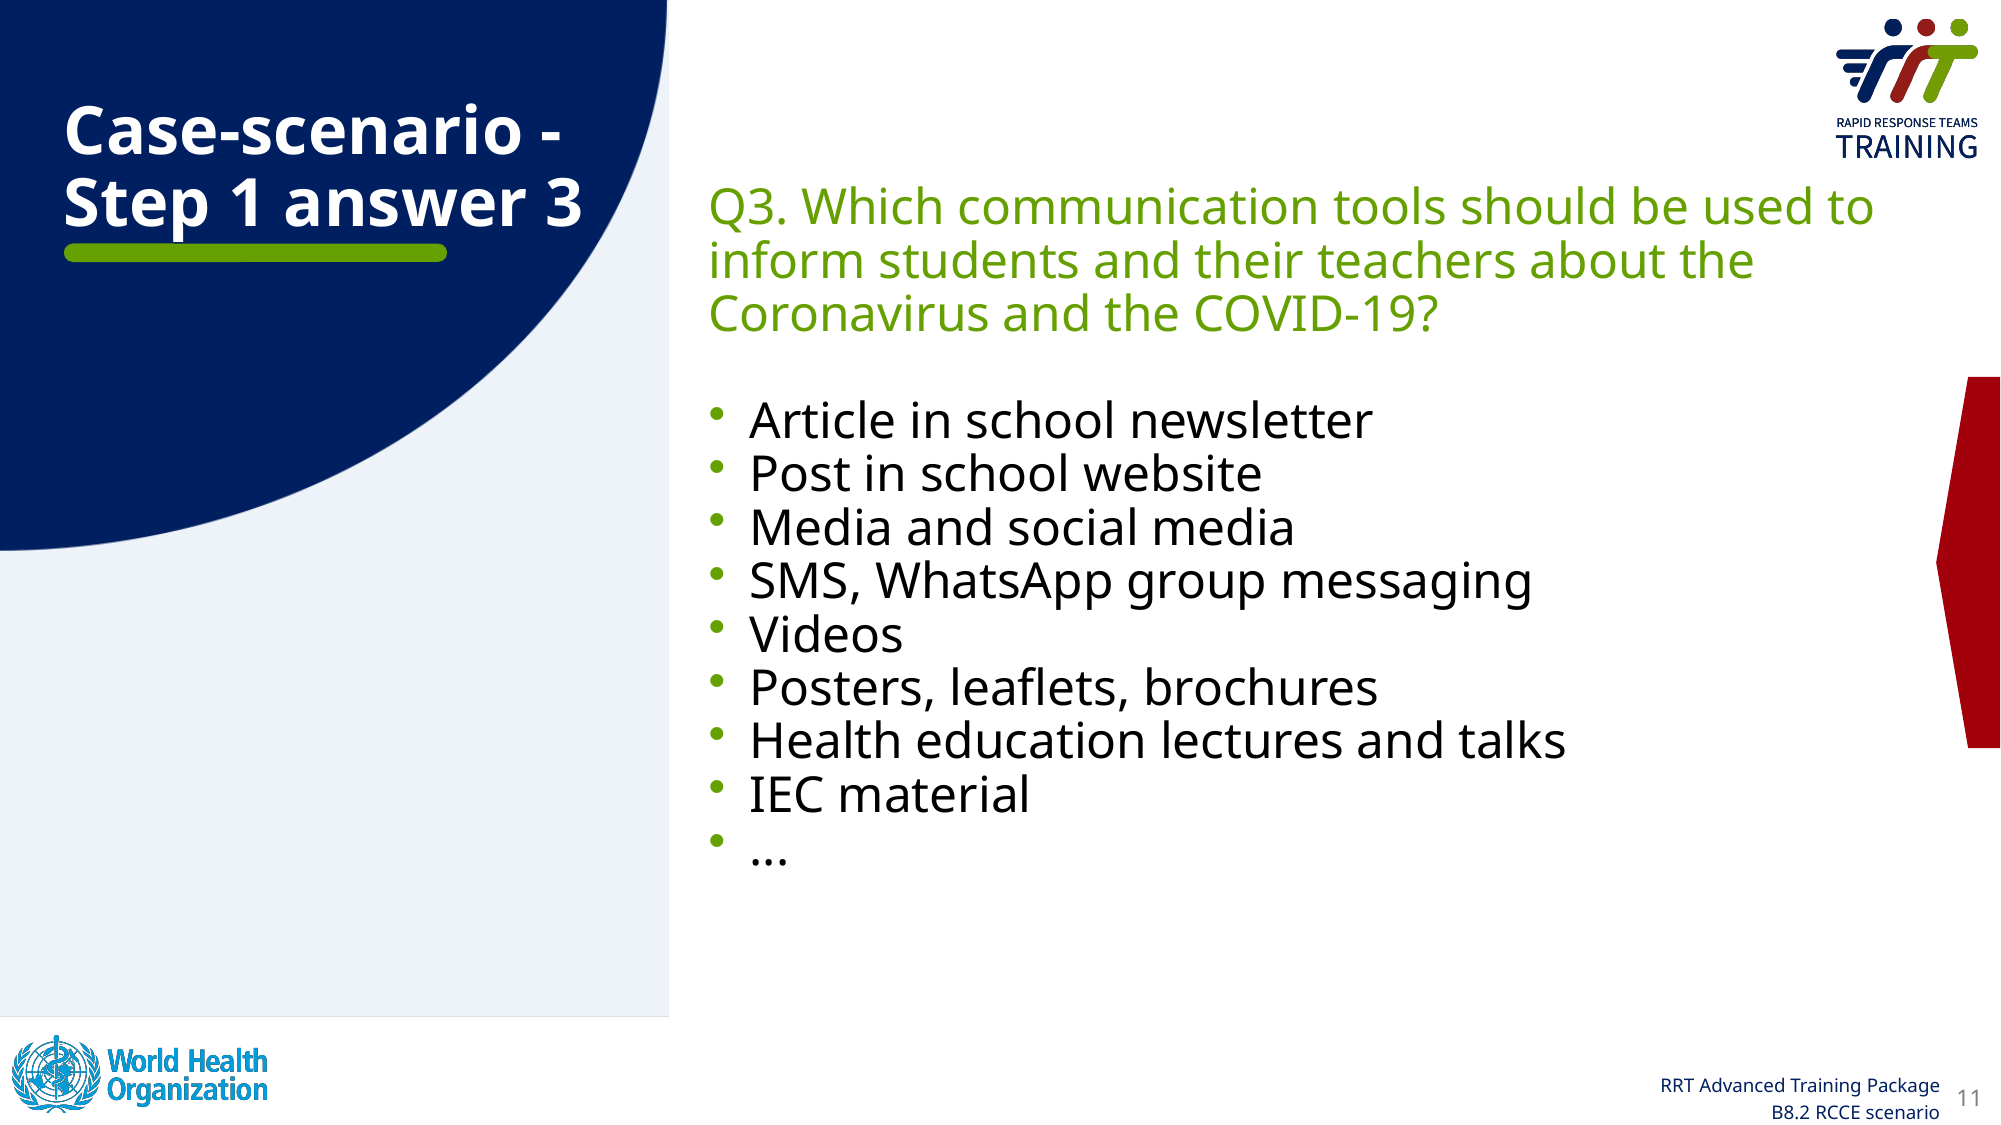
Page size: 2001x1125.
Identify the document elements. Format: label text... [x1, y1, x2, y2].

picture [34, 1054, 43, 1078]
picture [71, 1053, 90, 1091]
picture [40, 1062, 47, 1070]
picture [46, 1056, 54, 1062]
picture [0, 0, 669, 1018]
picture [22, 1062, 26, 1077]
picture [59, 1035, 267, 1113]
picture [12, 1035, 54, 1068]
picture [1835, 19, 1978, 167]
list Q3. Which communication tools should be used to inform students and their teachers about the Coronavirus and the COVID-19? Article in school newsletter Post in school website Media and social media SMS, WhatsApp group messaging Videos Posters, leaflets, brochures Health education lectures and talks IEC material ... [700, 170, 1937, 955]
picture [36, 1088, 78, 1105]
picture [50, 1108, 62, 1113]
picture [12, 1083, 48, 1113]
picture [30, 1083, 37, 1091]
picture [24, 1054, 36, 1087]
text_box Case-scenario - Step 1 answer 3 [63, 103, 600, 242]
